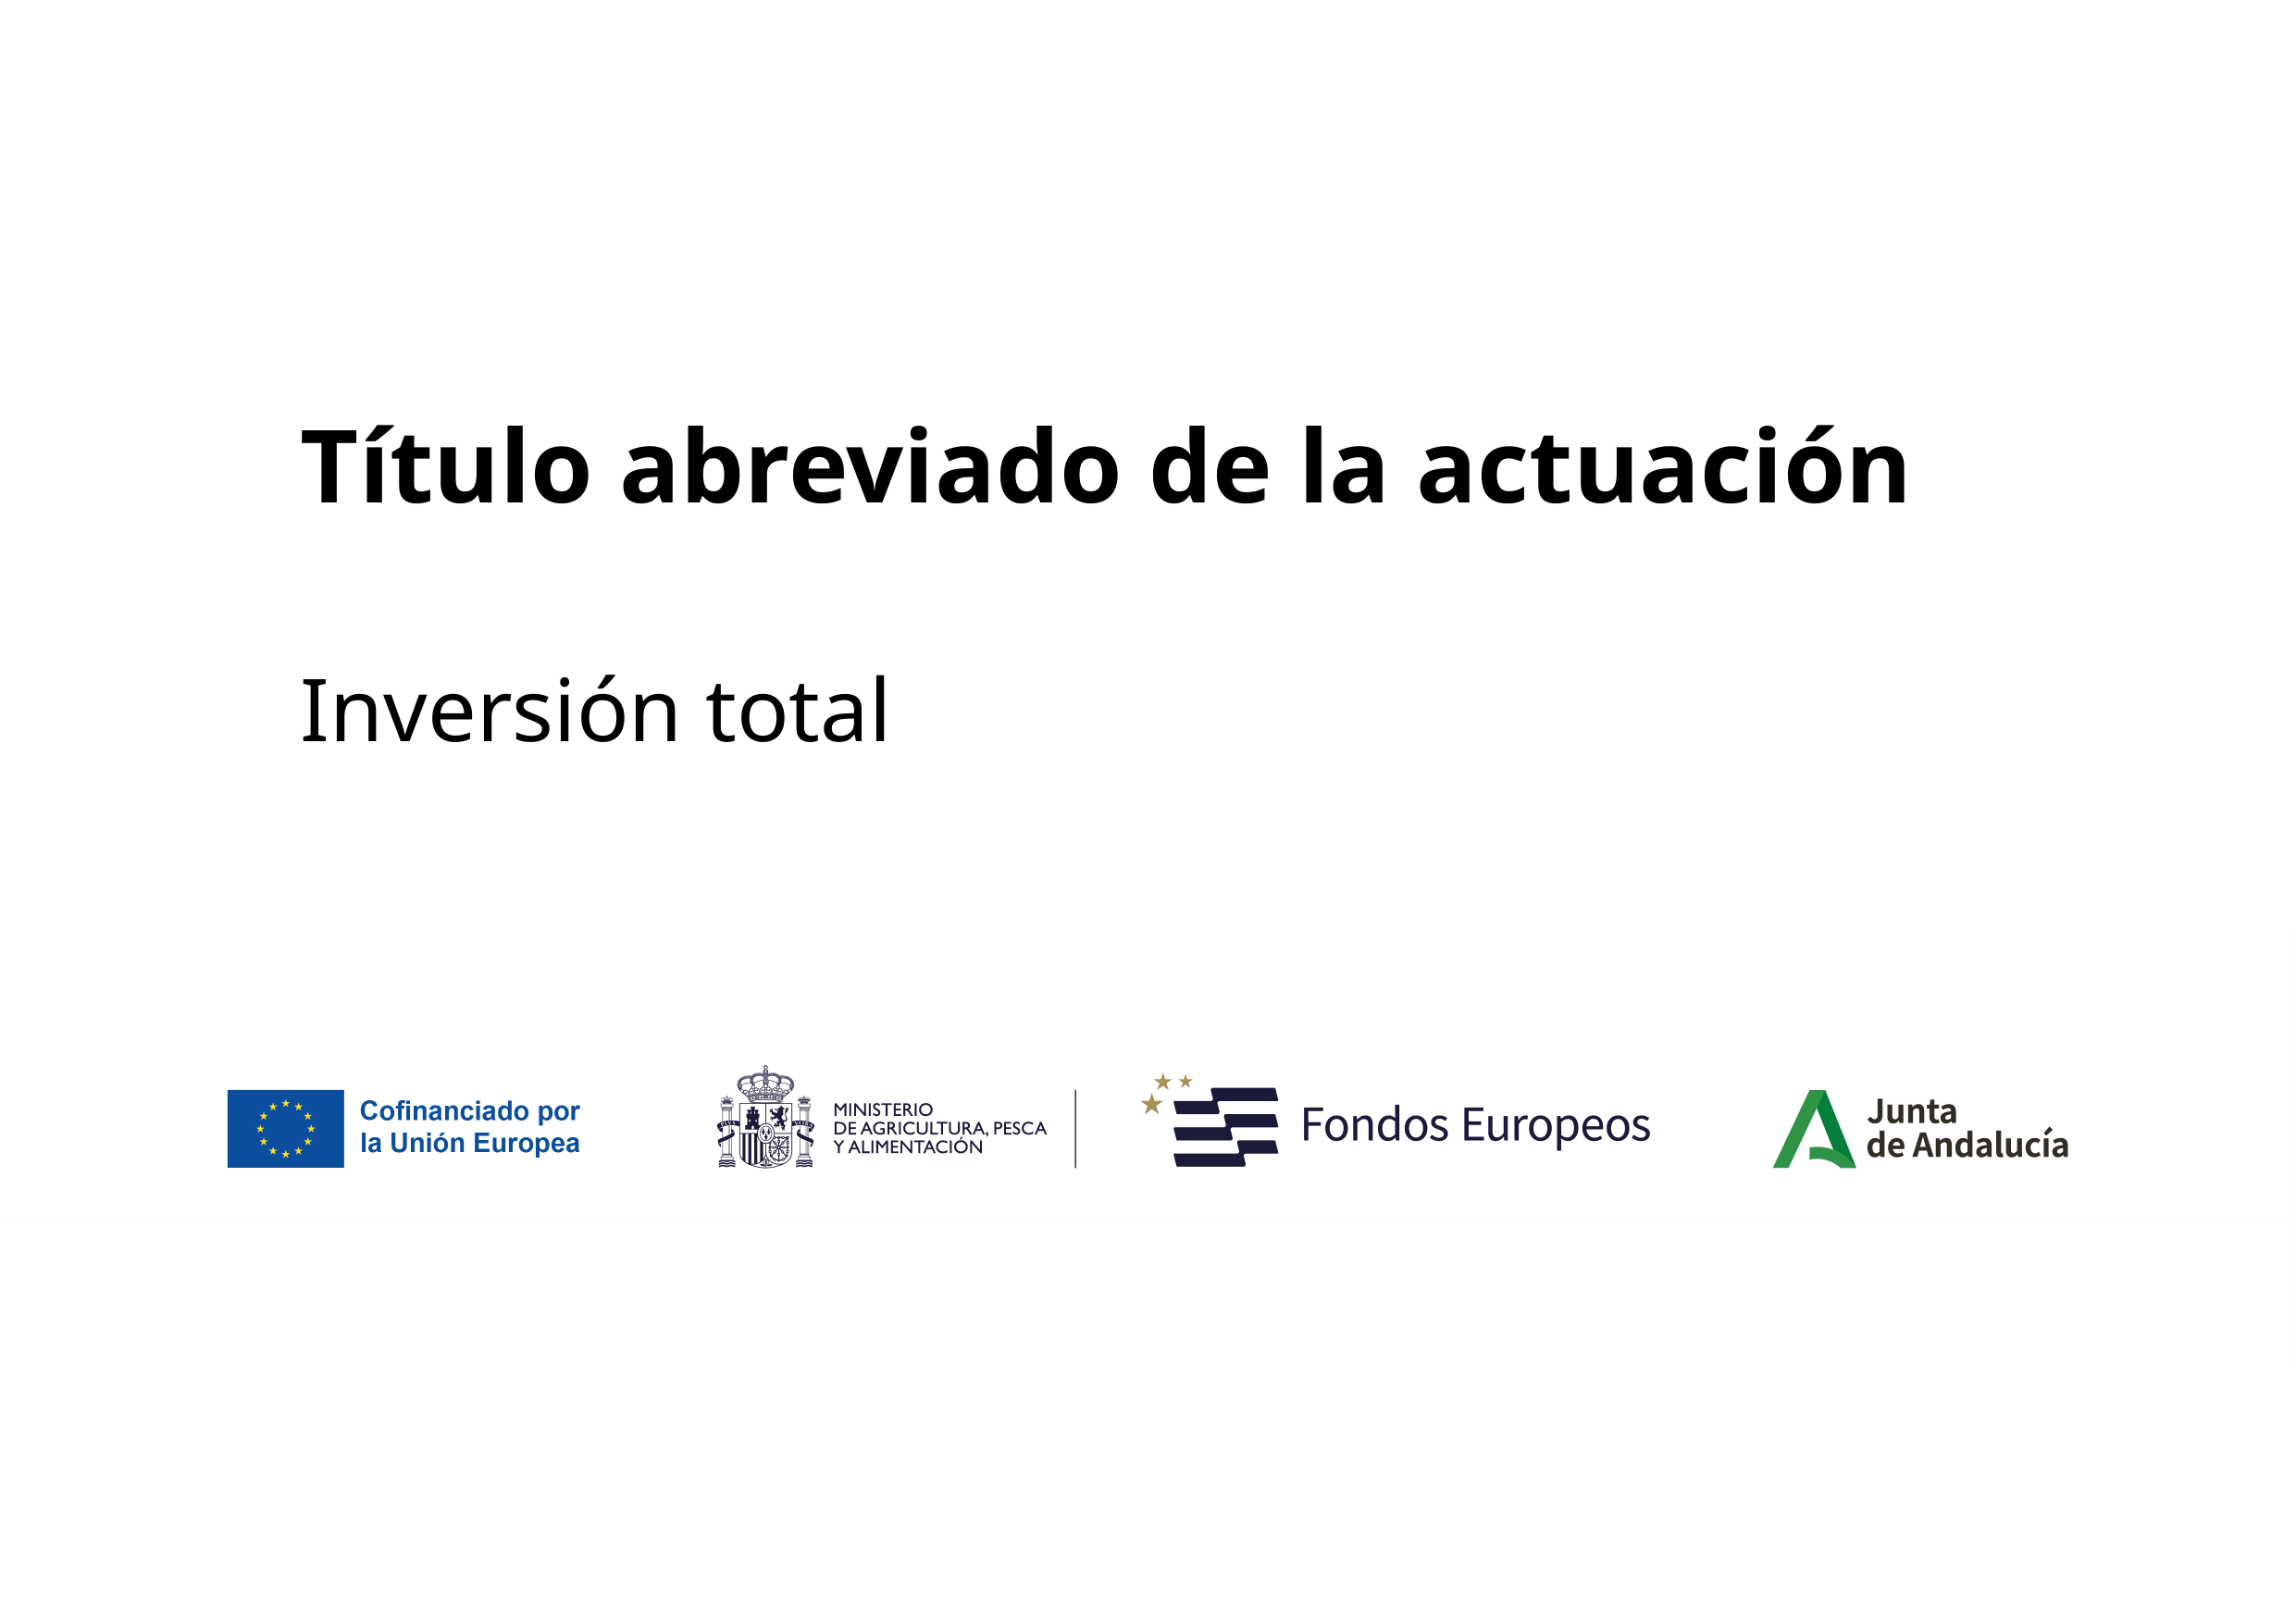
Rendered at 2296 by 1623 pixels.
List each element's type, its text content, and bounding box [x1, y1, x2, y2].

subtitle Inversión total [287, 659, 2009, 885]
picture [0, 934, 2295, 1361]
title Título abreviado de la actuación [287, 331, 2009, 530]
